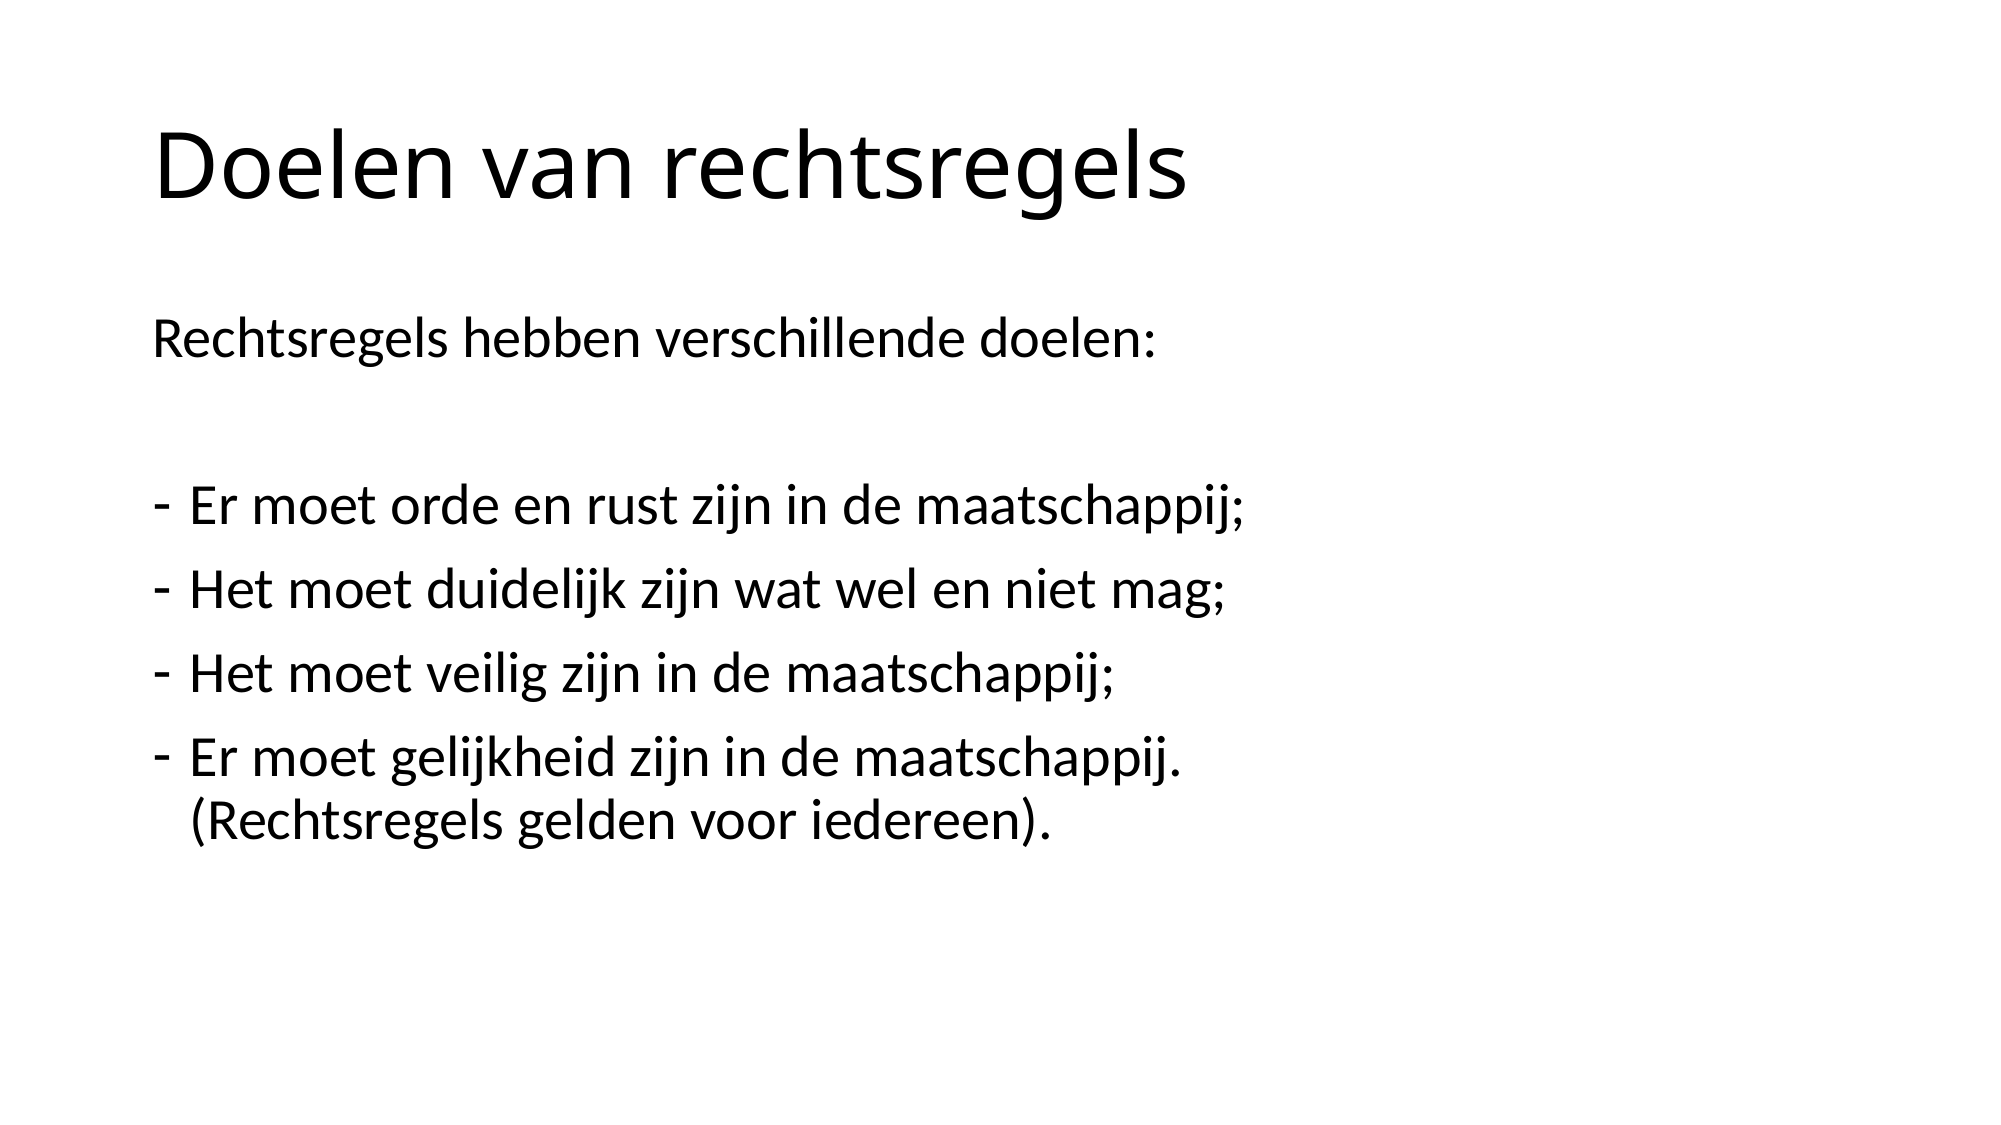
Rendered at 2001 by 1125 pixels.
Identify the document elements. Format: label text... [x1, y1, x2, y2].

title Doelen van rechtsregels [137, 59, 1863, 278]
list Rechtsregels hebben verschillende doelen: Er moet orde en rust zijn in de maatschappij; Het moet duidelijk zijn wat wel en niet mag; Het moet veilig zijn in de maatschappij; Er moet gelijkheid zijn in de maatschappij. (Rechtsregels gelden voor iedereen). [137, 299, 1863, 1014]
